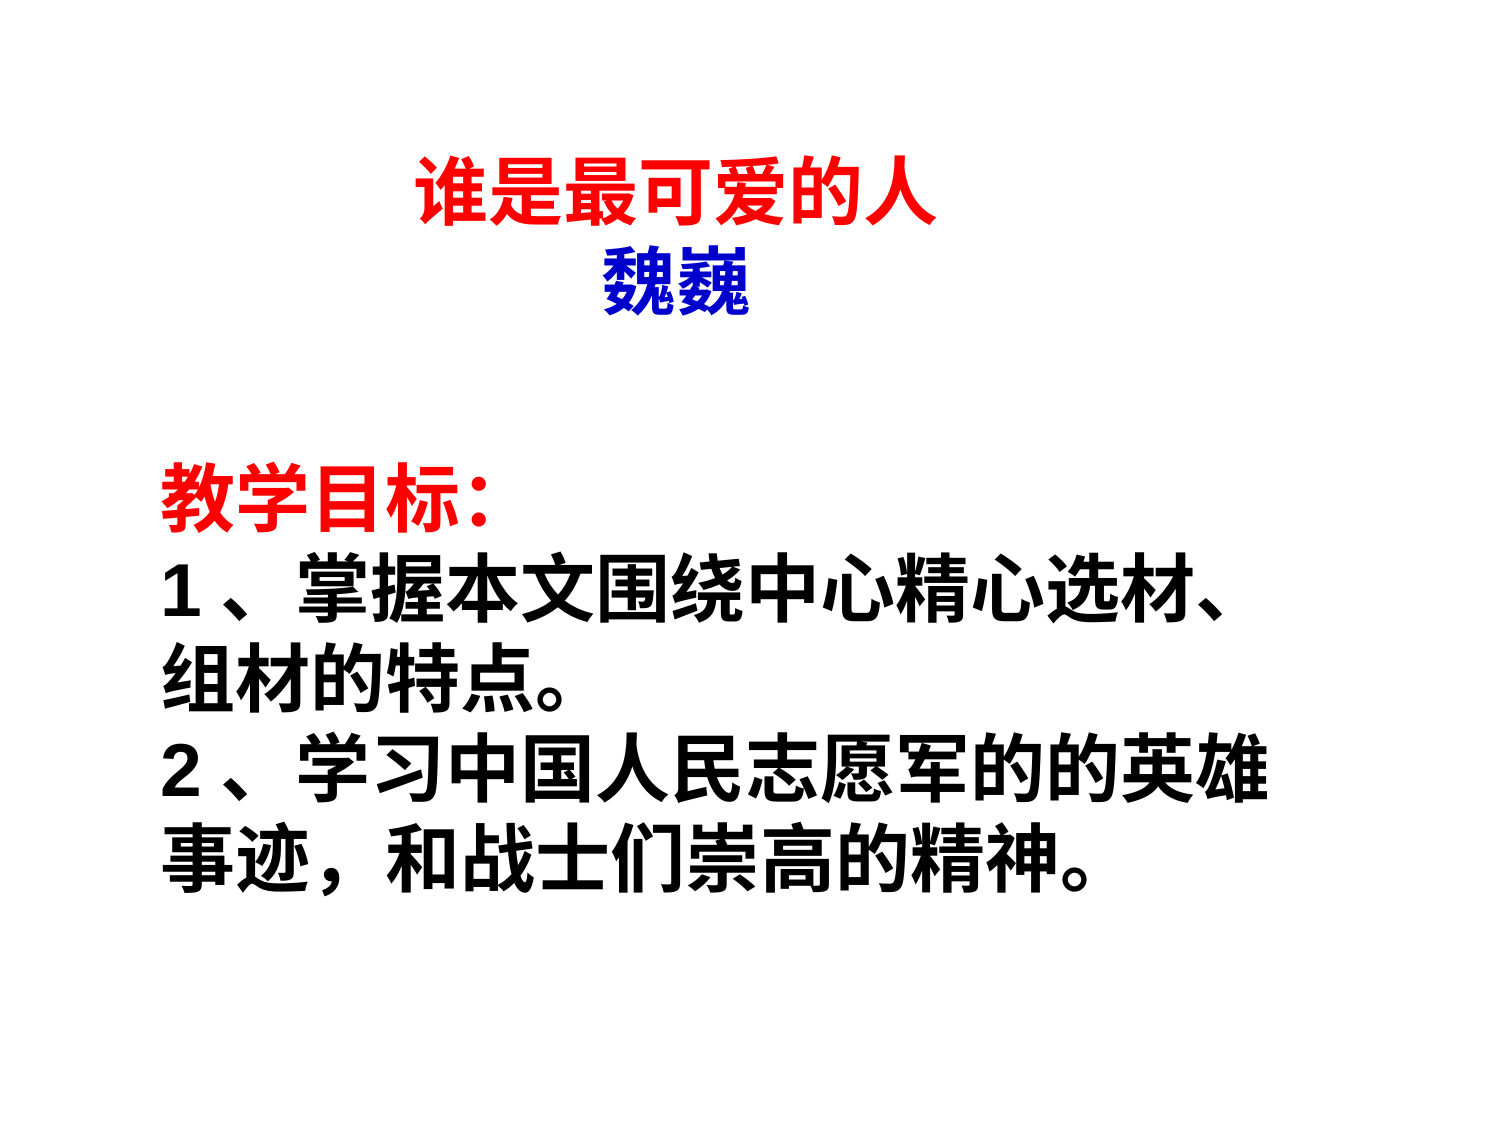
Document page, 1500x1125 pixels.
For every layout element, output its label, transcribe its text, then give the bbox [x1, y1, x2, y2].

text_box 教学目标： 1、掌握本文围绕中心精心选材、 组材的特点。 2、学习中国人民志愿军的的英雄 事迹，和战士们崇高的精神。 [146, 444, 1286, 909]
text_box 谁是最可爱的人 魏巍 [399, 137, 954, 332]
